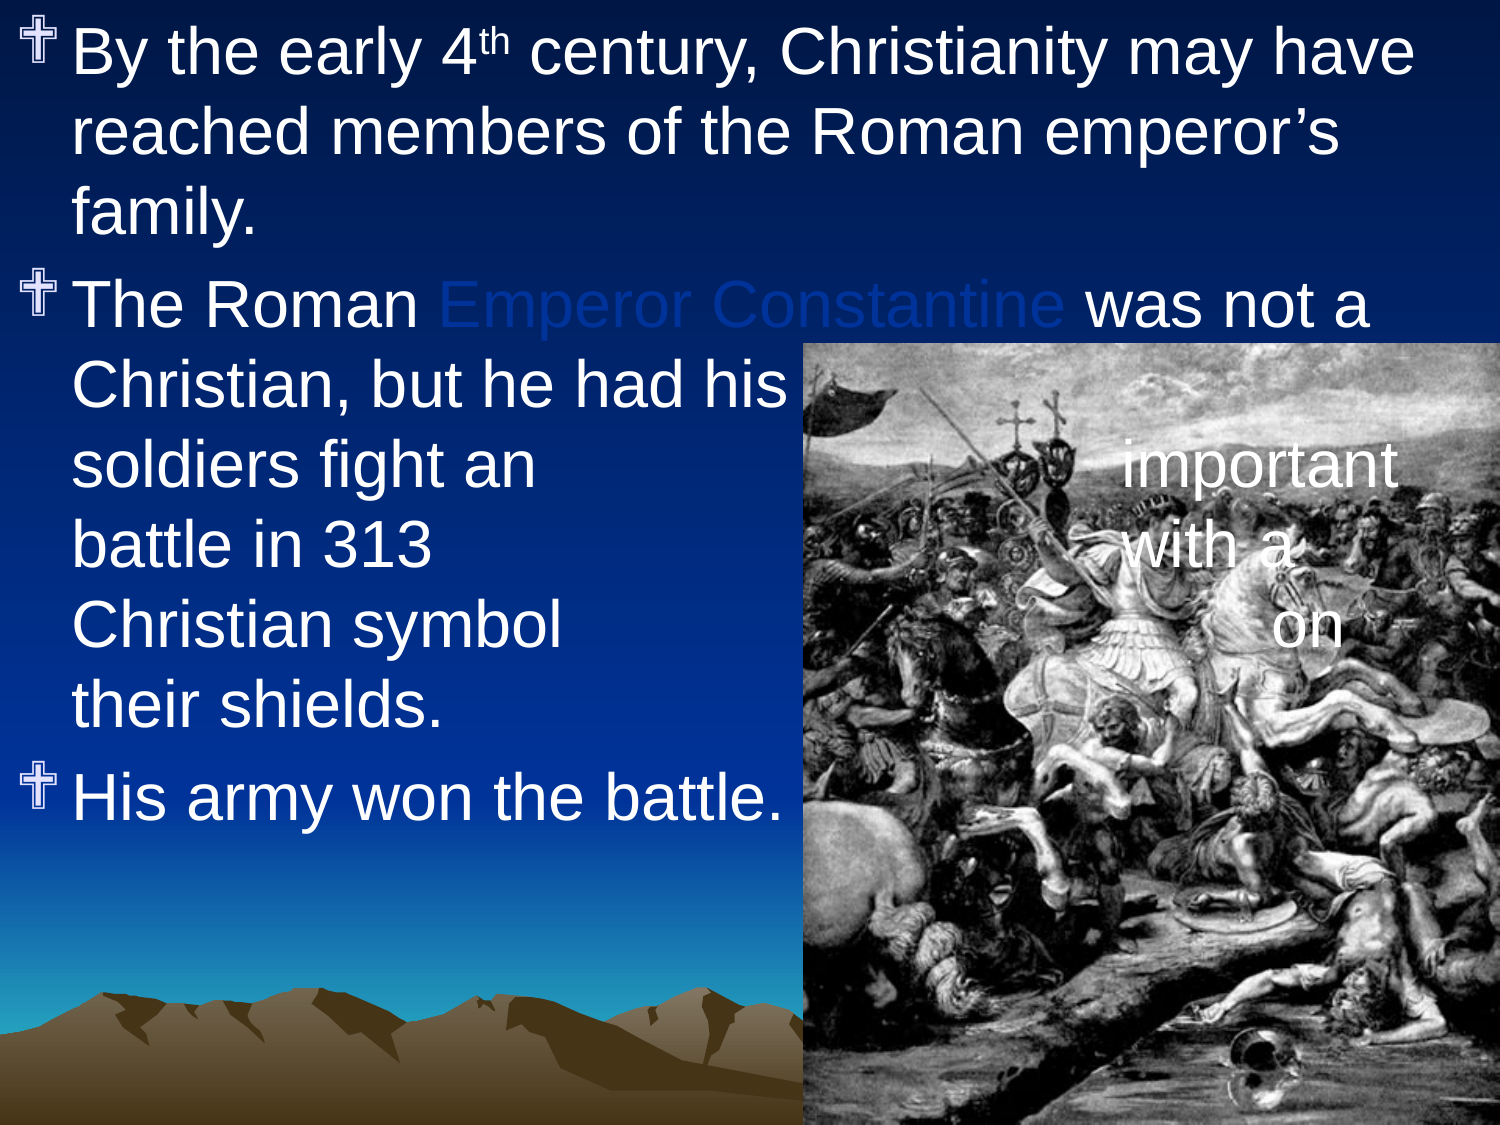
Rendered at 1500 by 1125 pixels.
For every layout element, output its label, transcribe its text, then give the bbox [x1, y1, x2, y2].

picture [802, 343, 1500, 1125]
list By the early 4th century, Christianity may have reached members of the Roman emperor’s family. The Roman Emperor Constantine was not a Christian, but he had his soldiers fight an important battle in 313 with a Christian symbol on their shields. His army won the battle. [0, 0, 1500, 963]
